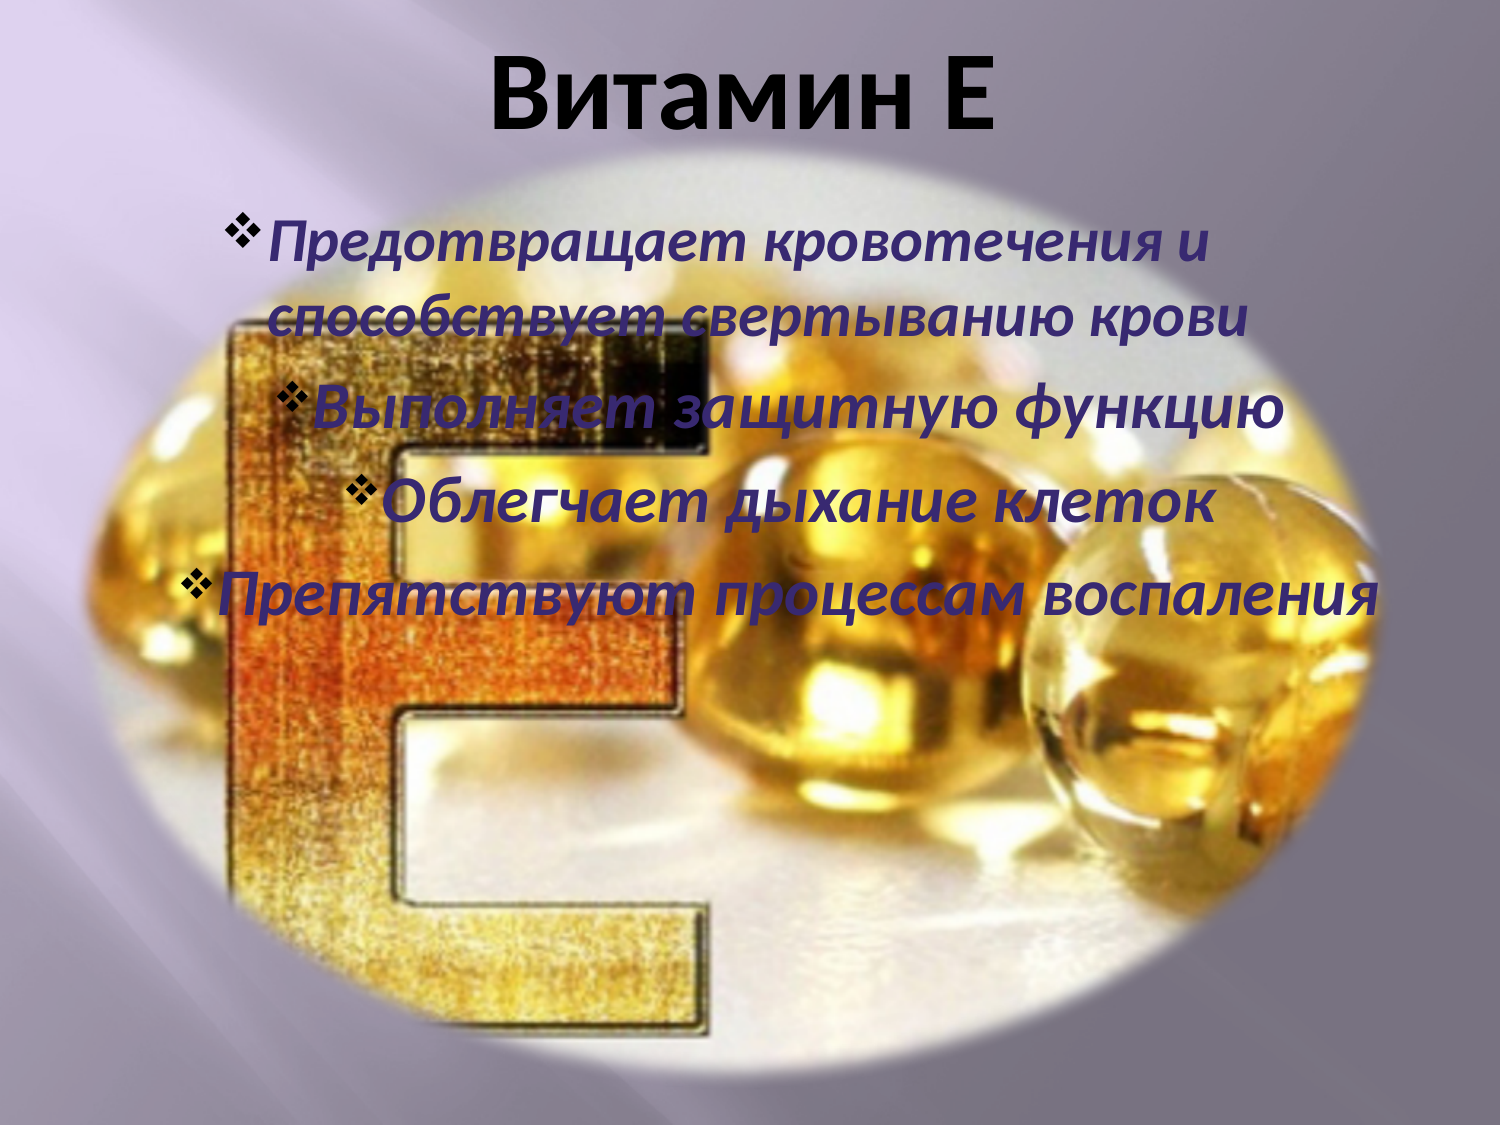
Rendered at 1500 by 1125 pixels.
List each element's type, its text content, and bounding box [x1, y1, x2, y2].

title Витамин Е [292, 35, 1193, 134]
list Предотвращает кровотечения и способствует свертыванию крови Выполняет защитную функцию Облегчает дыхание клеток Препятствуют процессам воспаления [1436, 191, 1442, 1067]
picture [70, 134, 1394, 1091]
